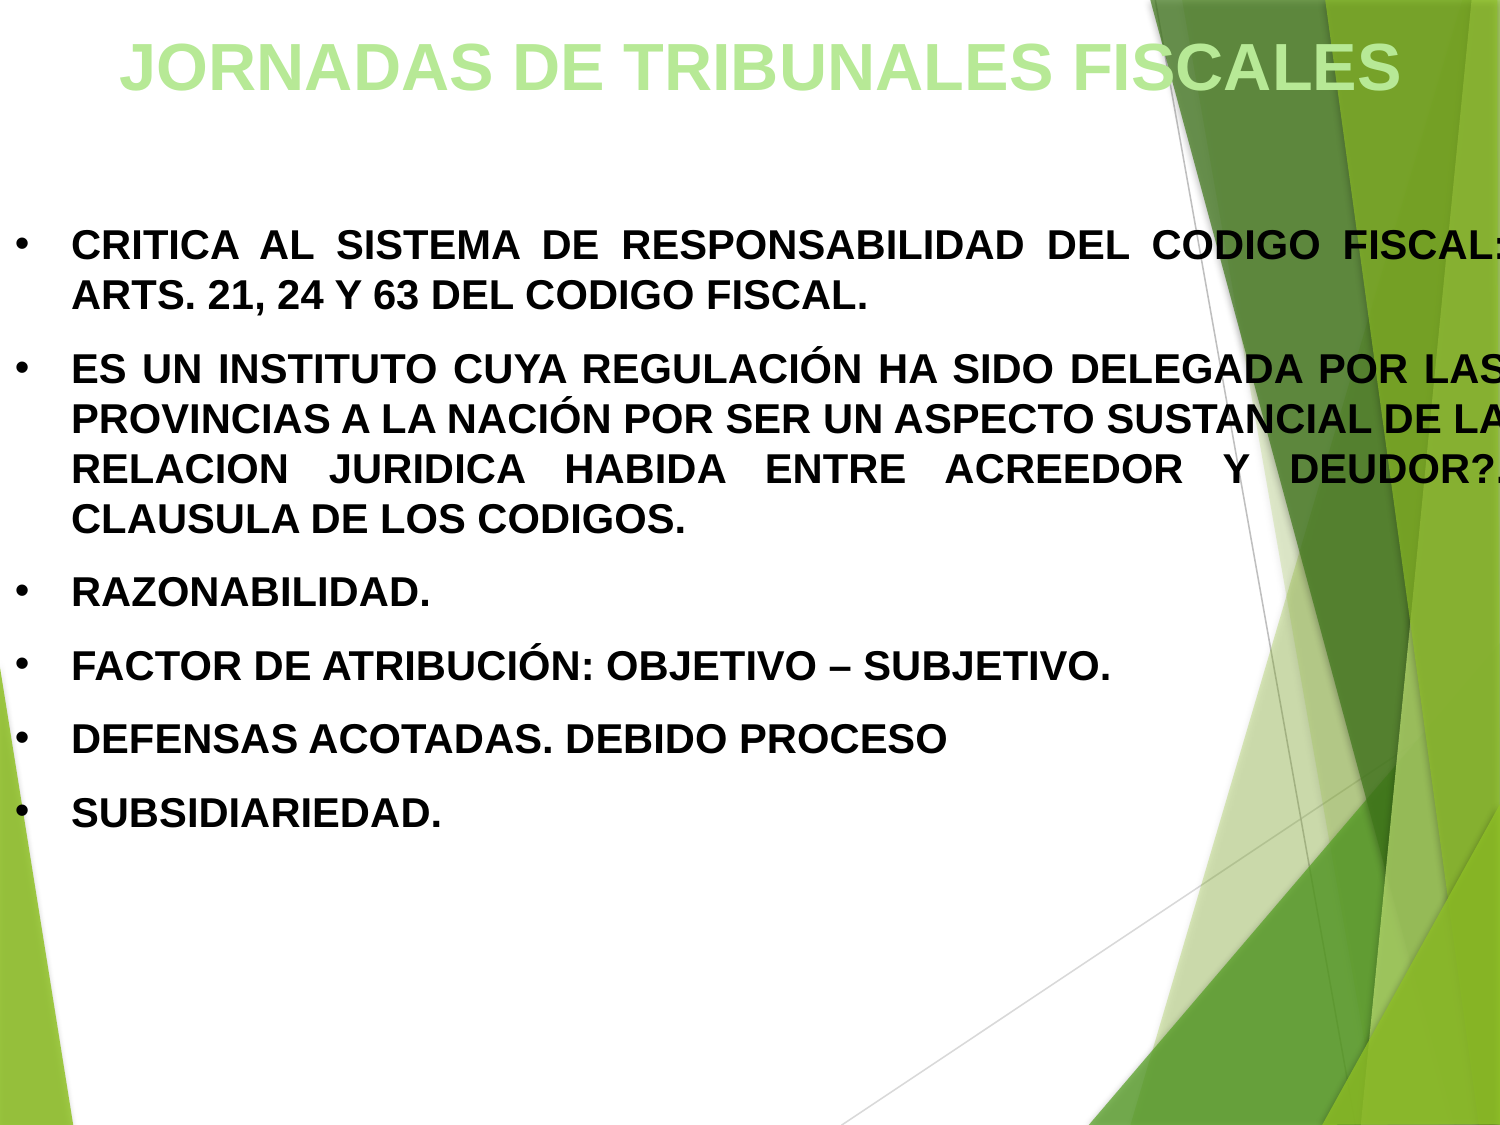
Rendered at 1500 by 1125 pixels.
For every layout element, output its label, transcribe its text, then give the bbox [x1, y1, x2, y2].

text_box JORNADAS DE TRIBUNALES FISCALES CRITICA AL SISTEMA DE RESPONSABILIDAD DEL CODIGO FISCAL: ARTS. 21, 24 Y 63 DEL CODIGO FISCAL. ES UN INSTITUTO CUYA REGULACIÓN HA SIDO DELEGADA POR LAS PROVINCIAS A LA NACIÓN POR SER UN ASPECTO SUSTANCIAL DE LA RELACION JURIDICA HABIDA ENTRE ACREEDOR Y DEUDOR?. CLAUSULA DE LOS CODIGOS. RAZONABILIDAD. FACTOR DE ATRIBUCIÓN: OBJETIVO – SUBJETIVO. DEFENSAS ACOTADAS. DEBIDO PROCESO SUBSIDIARIEDAD. [0, 15, 1500, 1125]
